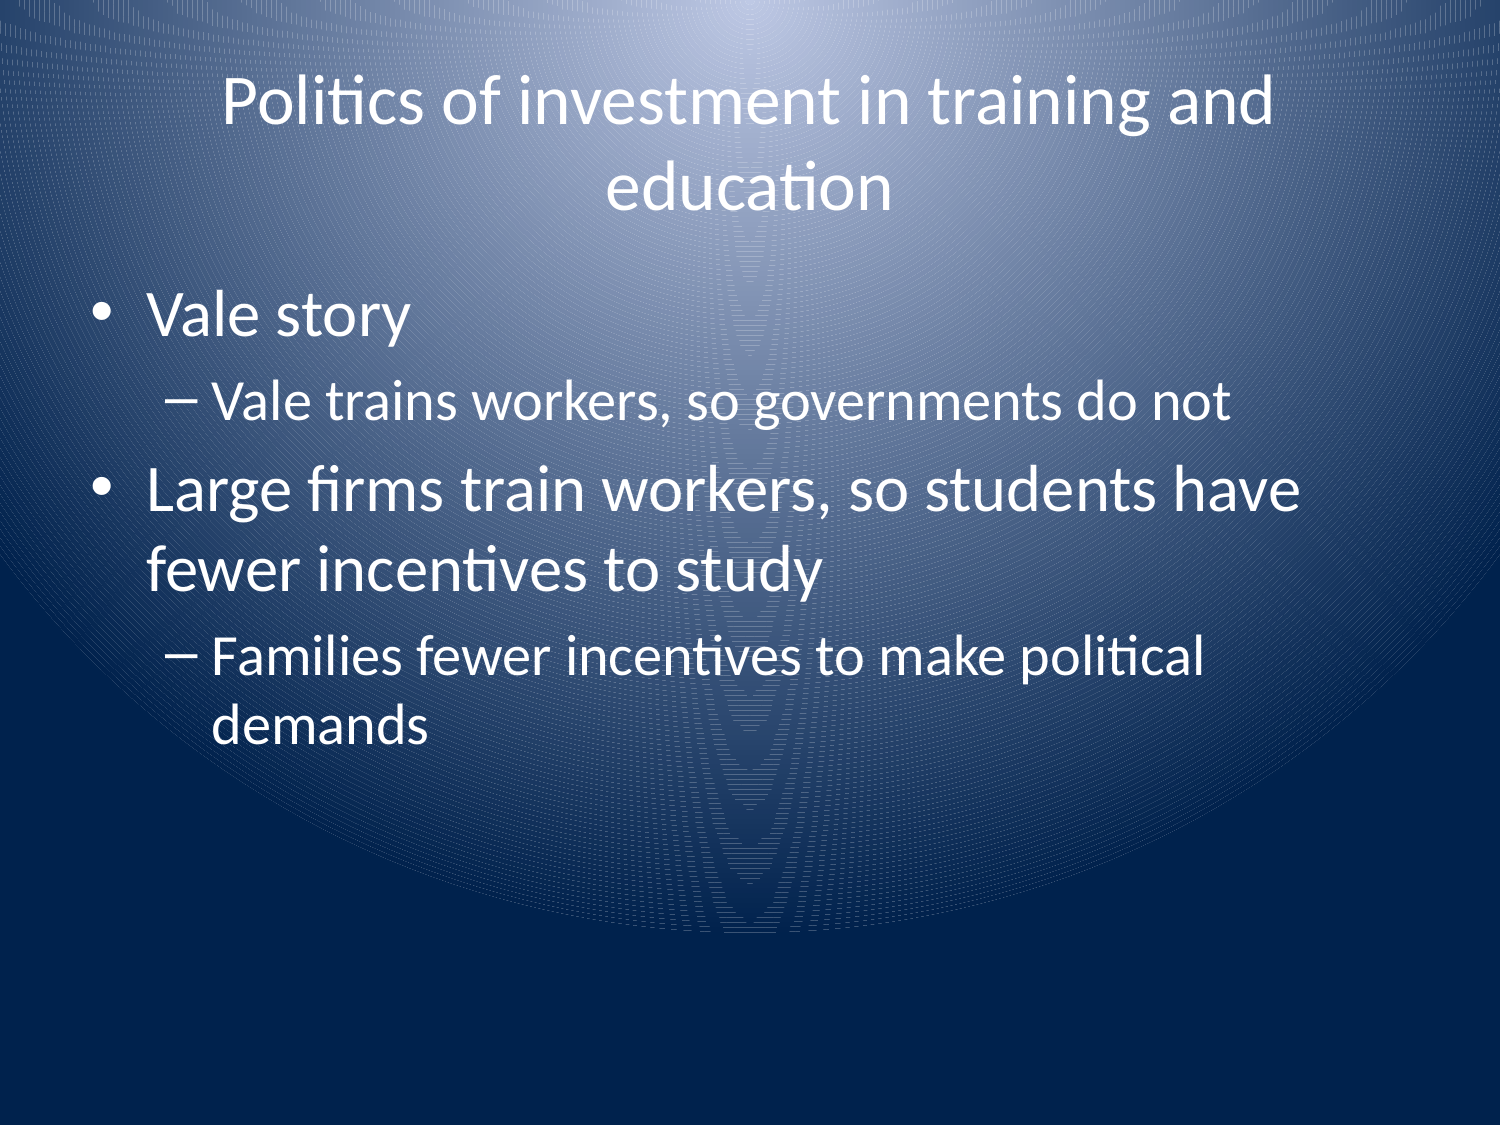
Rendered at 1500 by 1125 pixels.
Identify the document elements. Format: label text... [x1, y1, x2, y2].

list Vale story Vale trains workers, so governments do not Large firms train workers, so students have fewer incentives to study Families fewer incentives to make political demands [74, 262, 1426, 1006]
title Politics of investment in training and education [74, 44, 1426, 233]
